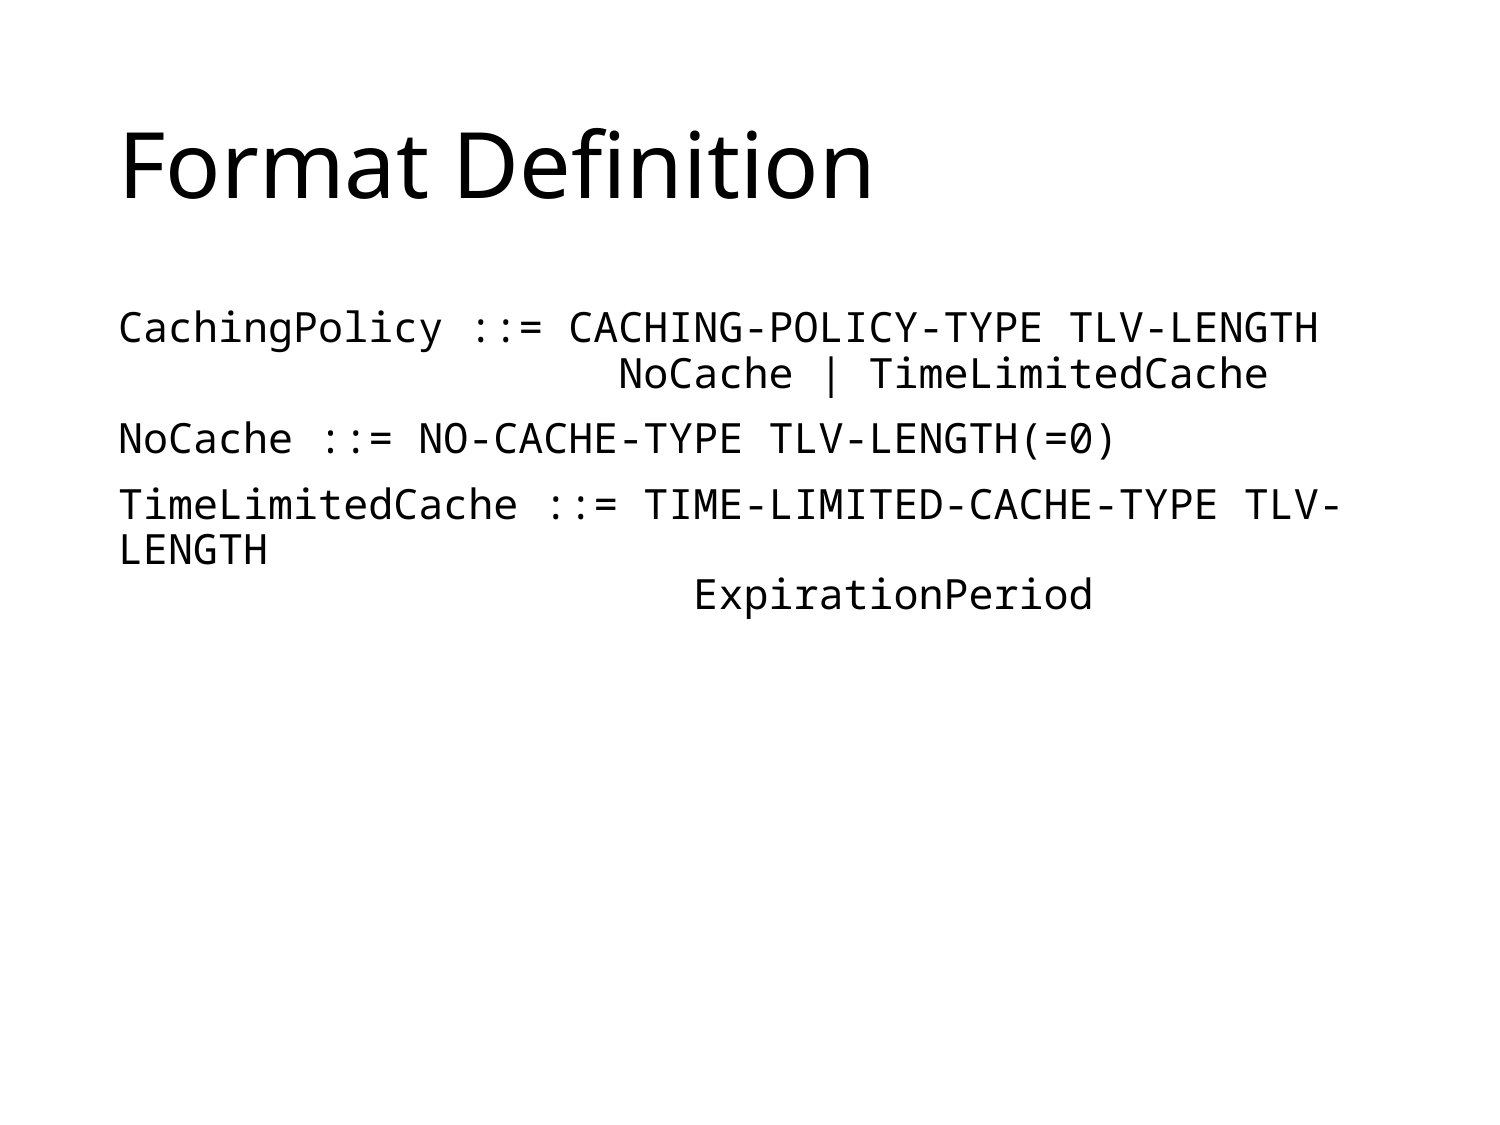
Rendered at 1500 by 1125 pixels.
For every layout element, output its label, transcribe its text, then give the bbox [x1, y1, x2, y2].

title Format Definition [103, 59, 1397, 278]
list CachingPolicy ::= CACHING-POLICY-TYPE TLV-LENGTH NoCache | TimeLimitedCache NoCache ::= NO-CACHE-TYPE TLV-LENGTH(=0) TimeLimitedCache ::= TIME-LIMITED-CACHE-TYPE TLV-LENGTH ExpirationPeriod [103, 299, 1397, 1014]
